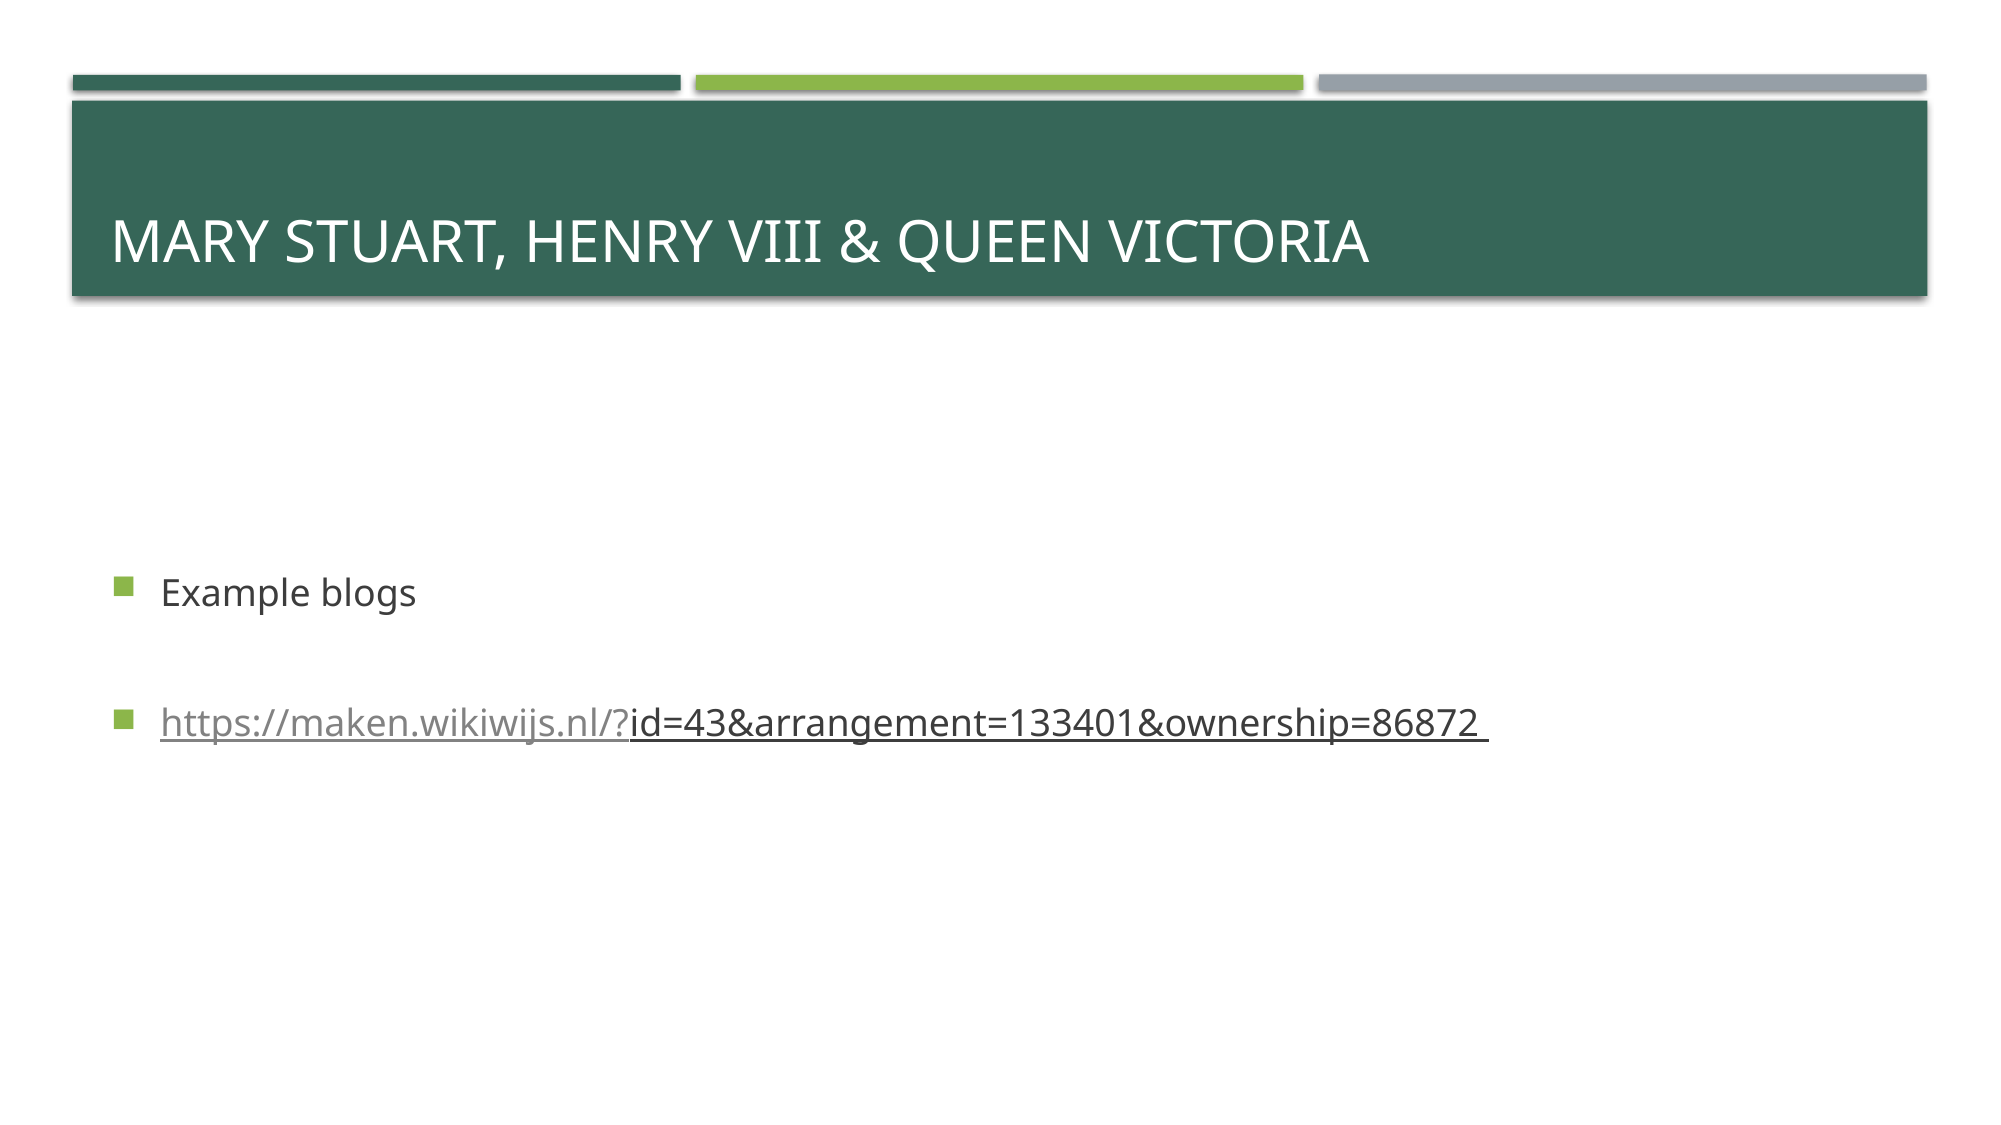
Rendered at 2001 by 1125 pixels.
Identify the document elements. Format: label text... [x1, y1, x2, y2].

title Mary Stuart, Henry VIII & Queen Victoria [95, 115, 1905, 282]
list Example blogs https://maken.wikiwijs.nl/?id=43&arrangement=133401&ownership=86872 [95, 357, 1905, 962]
